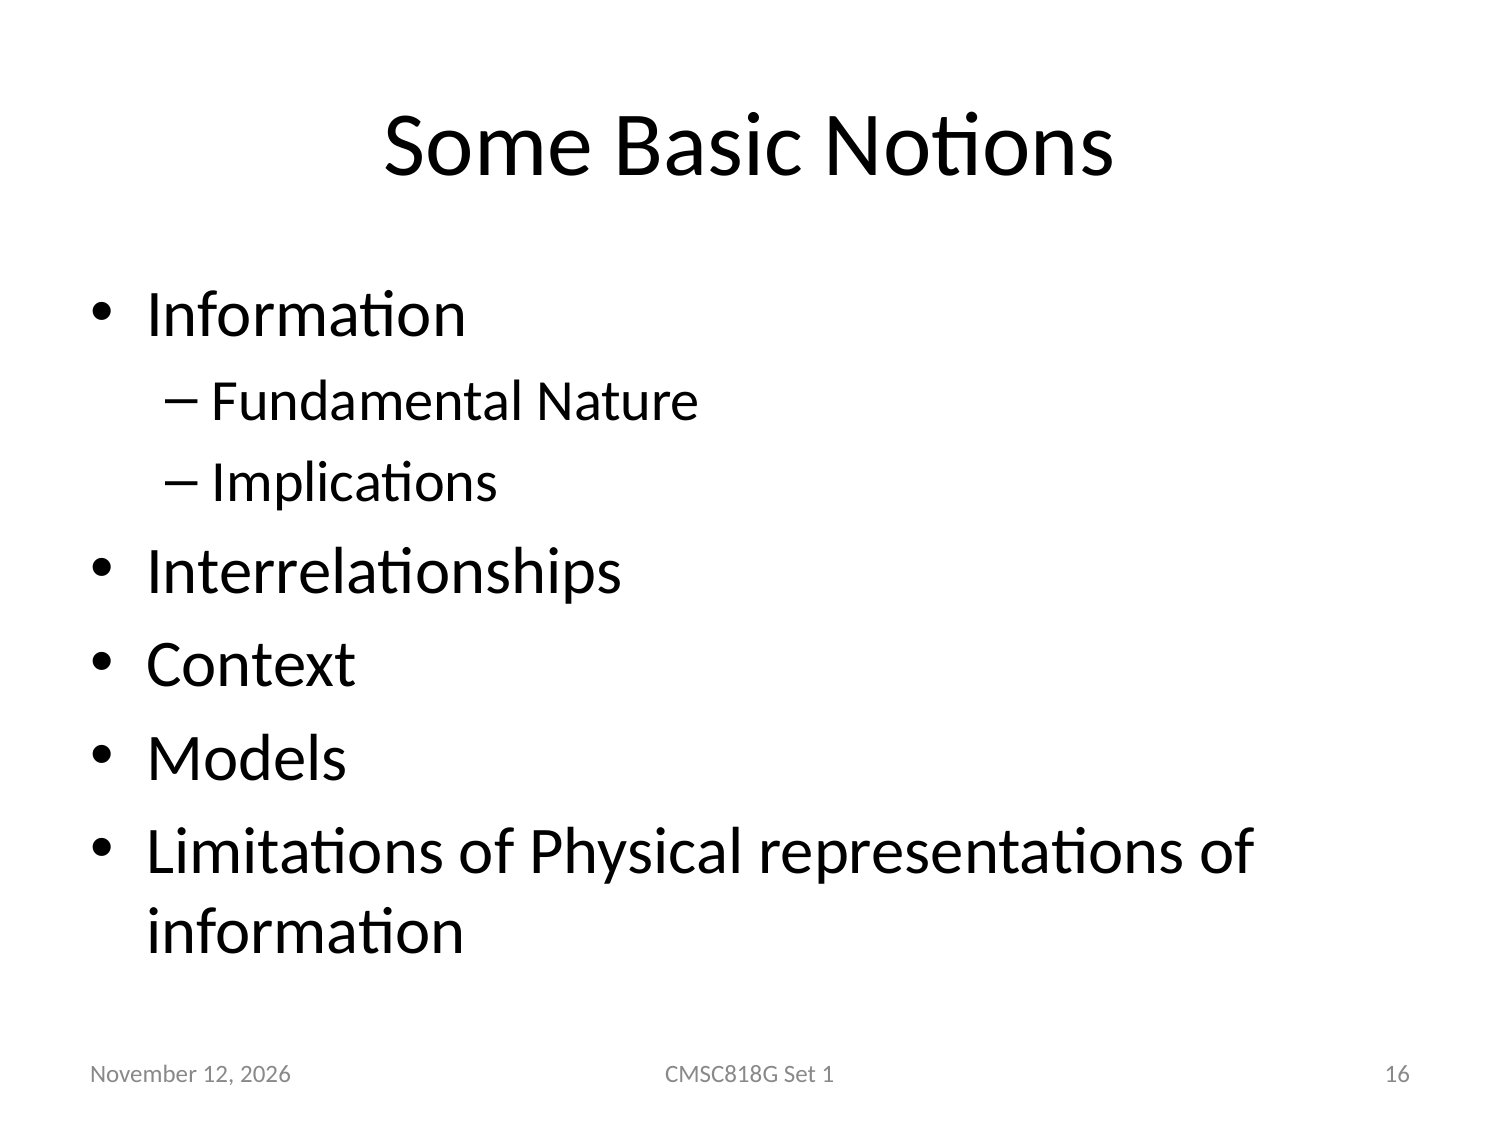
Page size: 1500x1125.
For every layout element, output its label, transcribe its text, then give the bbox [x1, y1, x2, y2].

slide_number 16 [1074, 1042, 1425, 1103]
footer CMSC818G Set 1 [512, 1042, 988, 1103]
list Information Fundamental Nature Implications Interrelationships Context Models Limitations of Physical representations of information [75, 262, 1425, 1005]
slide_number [75, 1042, 425, 1103]
title Some Basic Notions [75, 45, 1425, 233]
